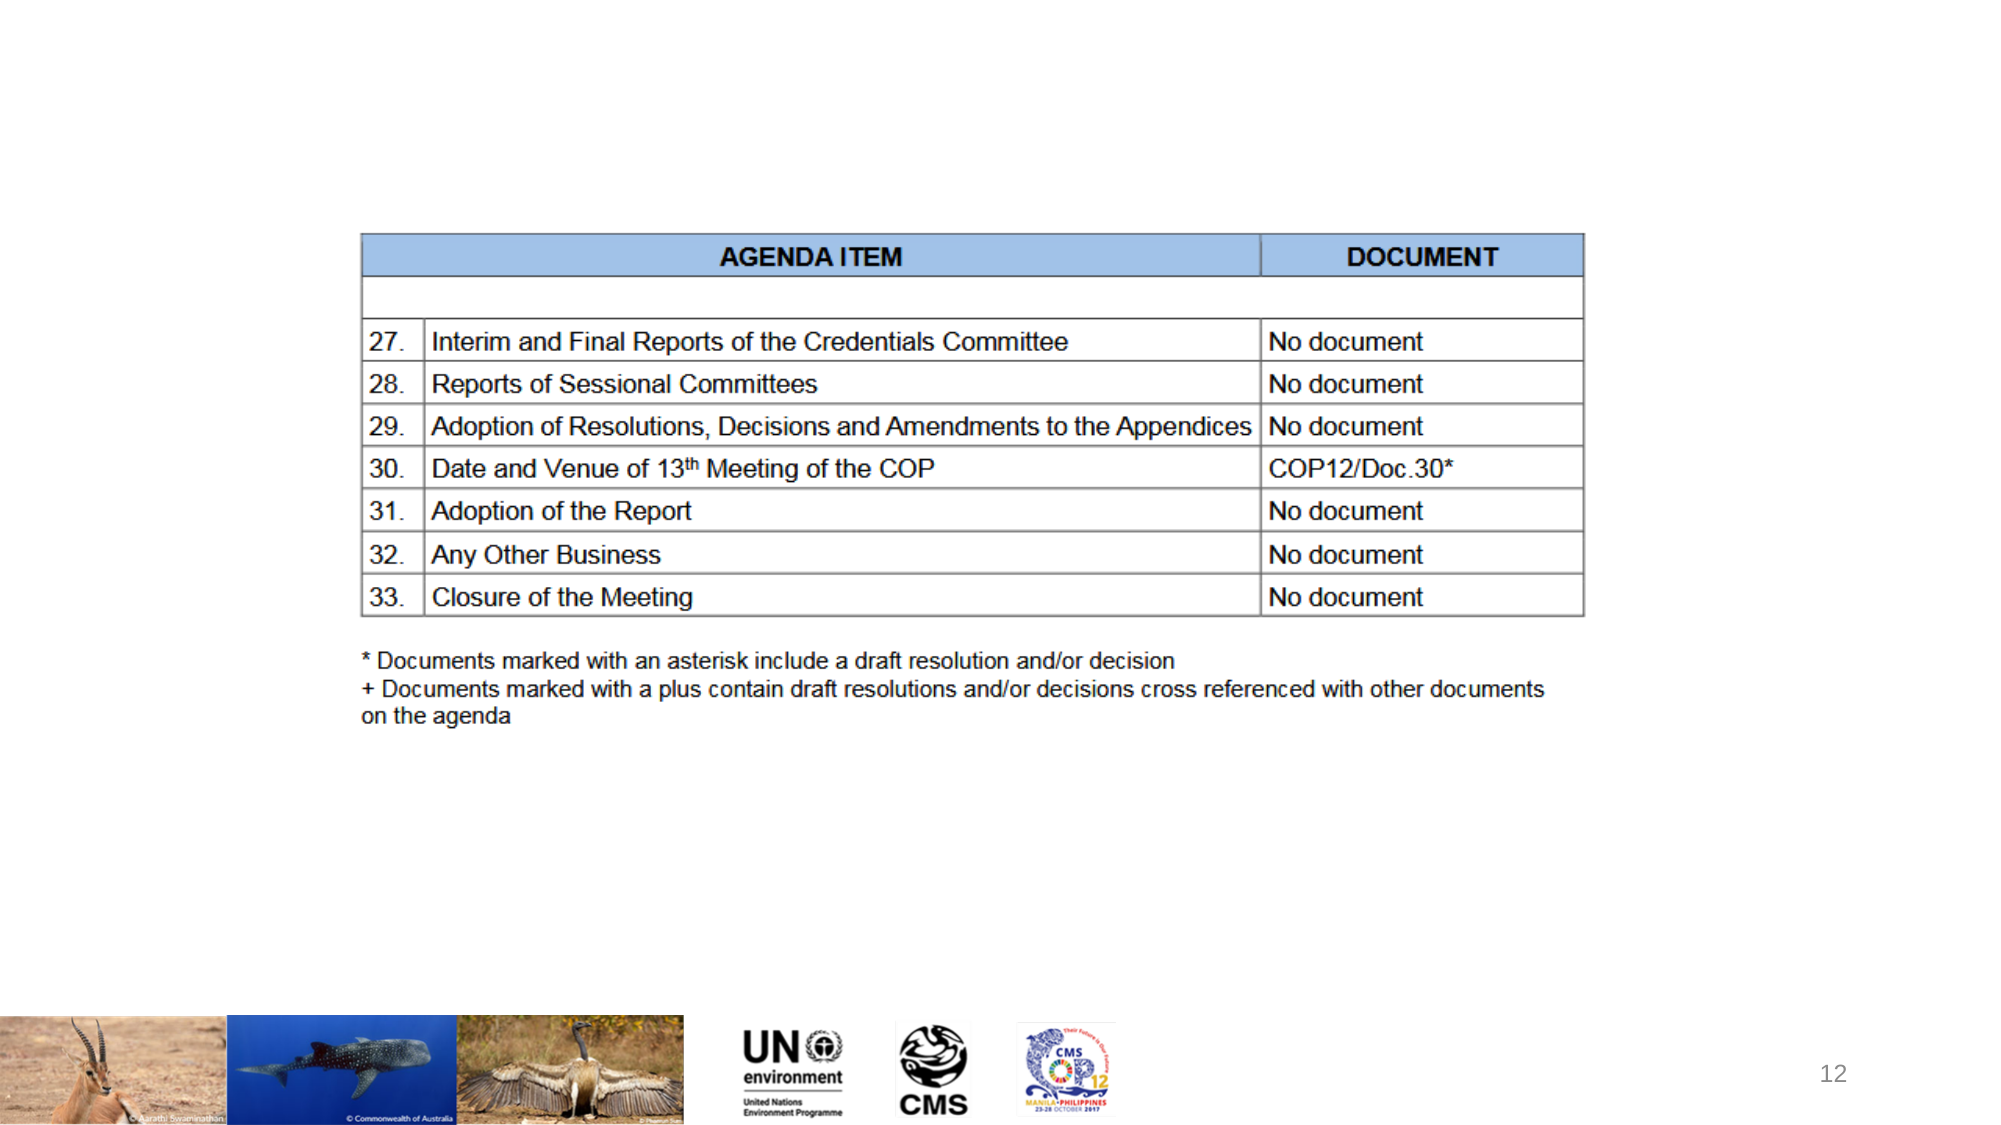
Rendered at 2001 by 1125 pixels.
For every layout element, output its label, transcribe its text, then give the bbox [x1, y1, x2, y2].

picture [0, 1011, 1116, 1125]
picture [342, 224, 1611, 749]
slide_number 12 [1412, 1042, 1863, 1103]
